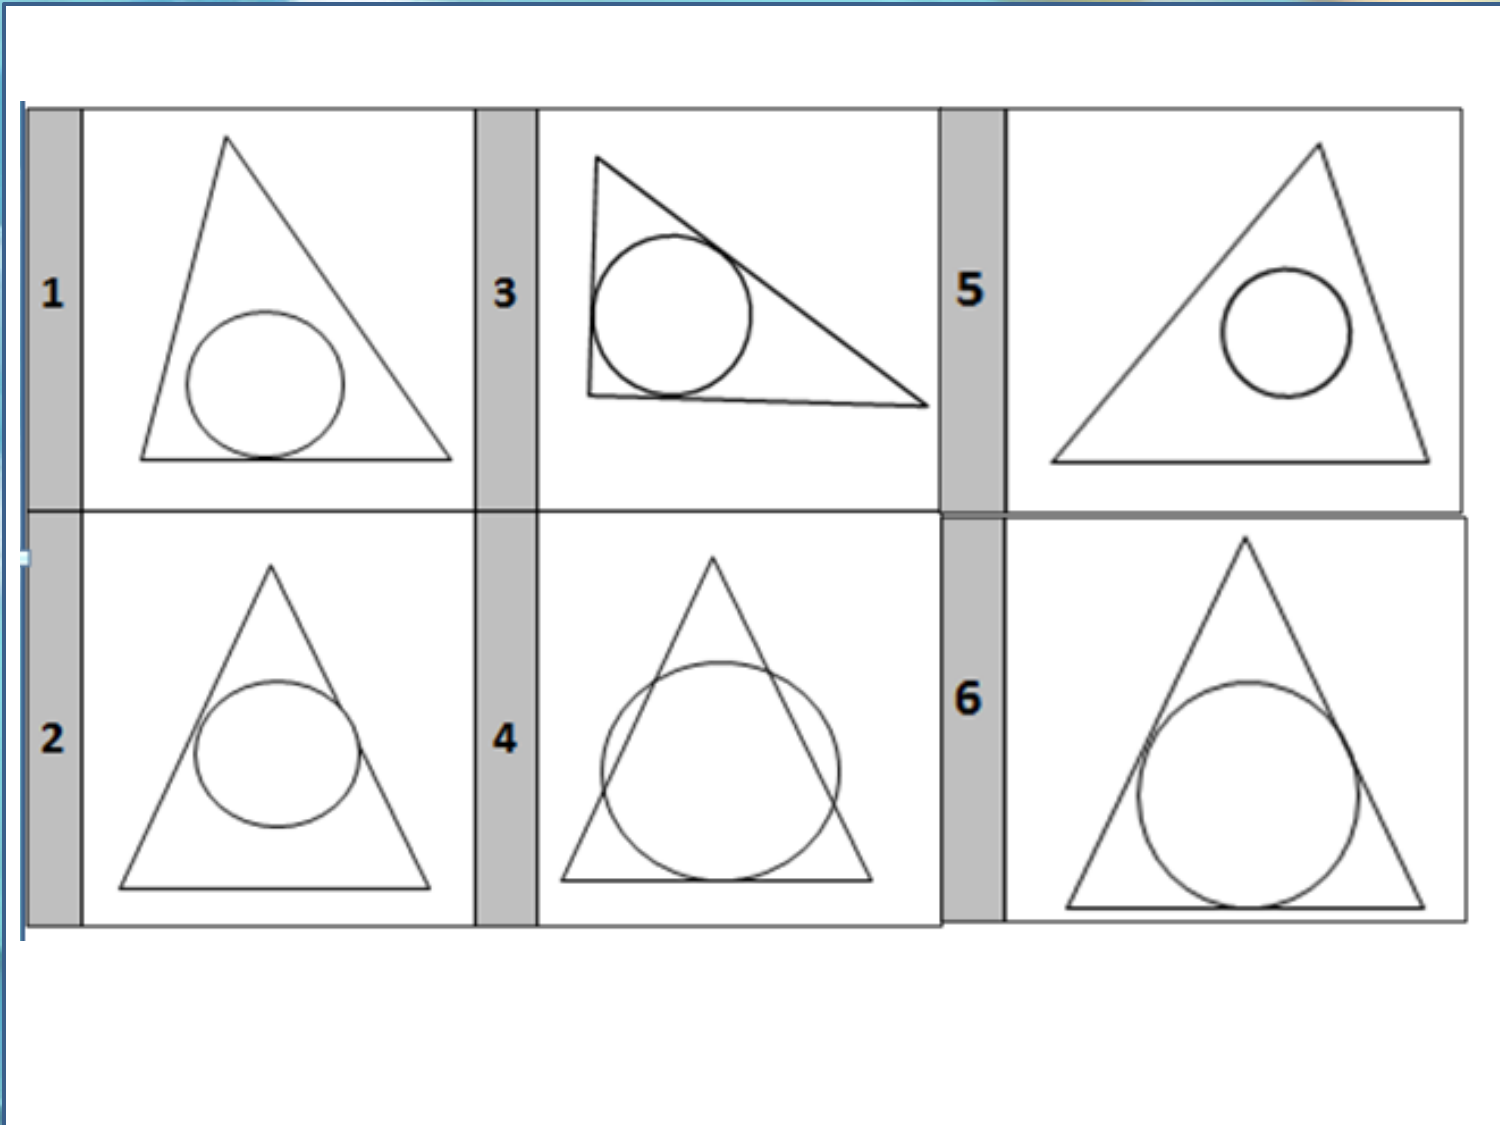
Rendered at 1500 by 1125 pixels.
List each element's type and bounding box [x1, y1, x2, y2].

picture [0, 0, 1500, 1125]
text_box [2, 2, 1500, 1125]
picture [19, 101, 1492, 941]
